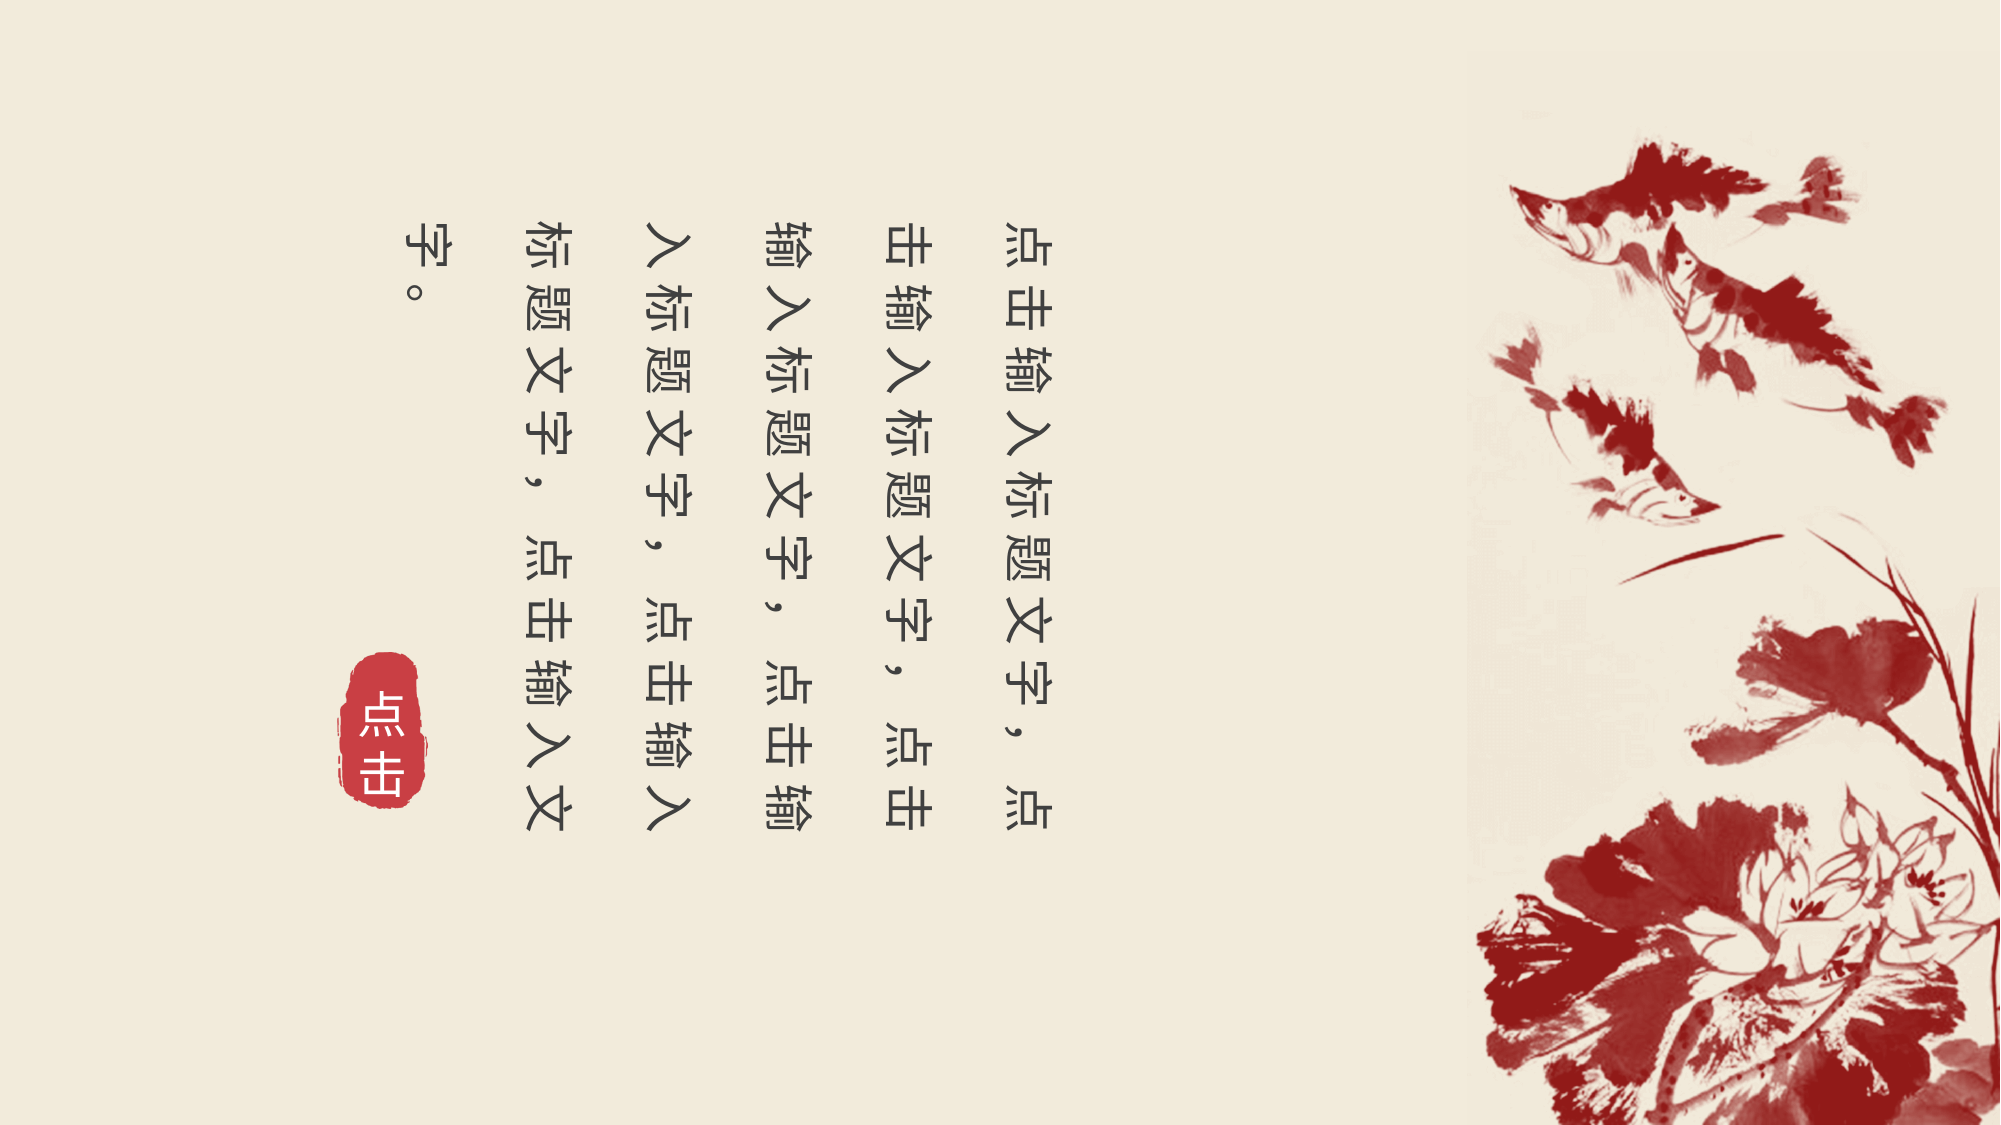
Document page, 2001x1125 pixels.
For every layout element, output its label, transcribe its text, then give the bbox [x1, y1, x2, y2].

text_box 点击输入标题文字，点击输入标题文字，点击输入标题文字，点击输入标题文字，点击输入标题文字，点击输入文字。 [249, 205, 1128, 923]
picture [1467, 51, 2000, 1125]
picture [249, 610, 518, 878]
